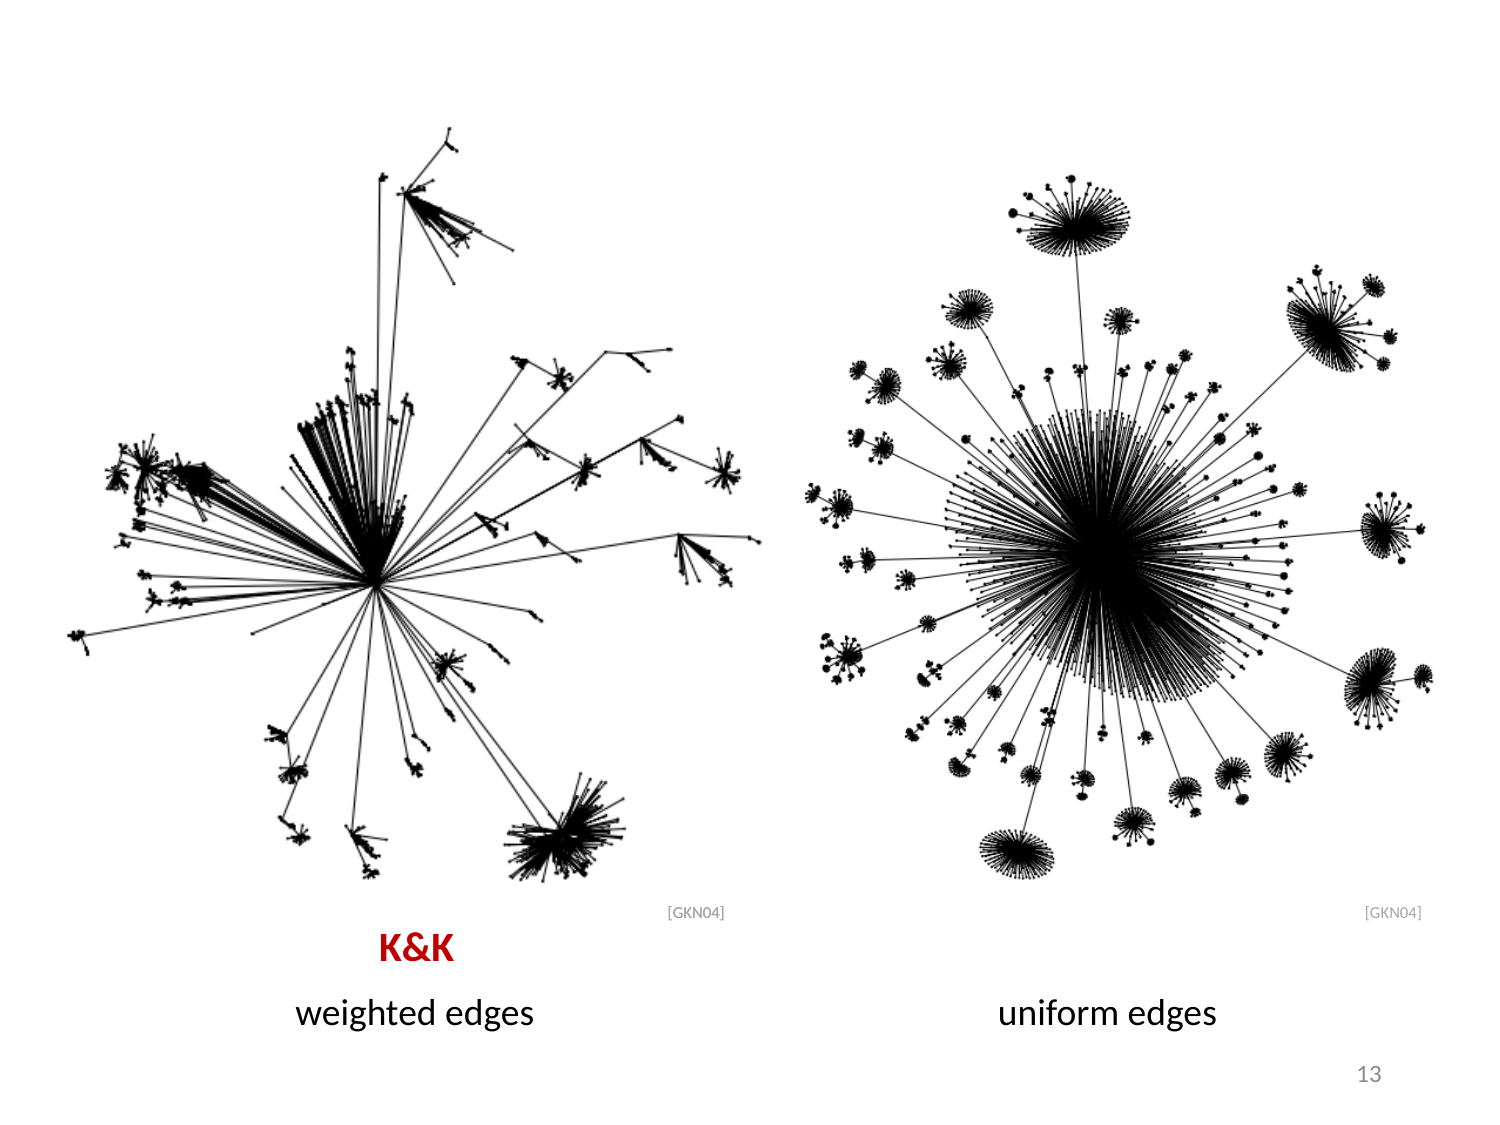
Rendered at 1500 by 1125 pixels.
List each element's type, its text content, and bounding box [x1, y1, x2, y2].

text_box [52, 119, 777, 1041]
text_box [777, 145, 1438, 1041]
slide_number 13 [1059, 1042, 1397, 1103]
picture [55, 118, 778, 894]
